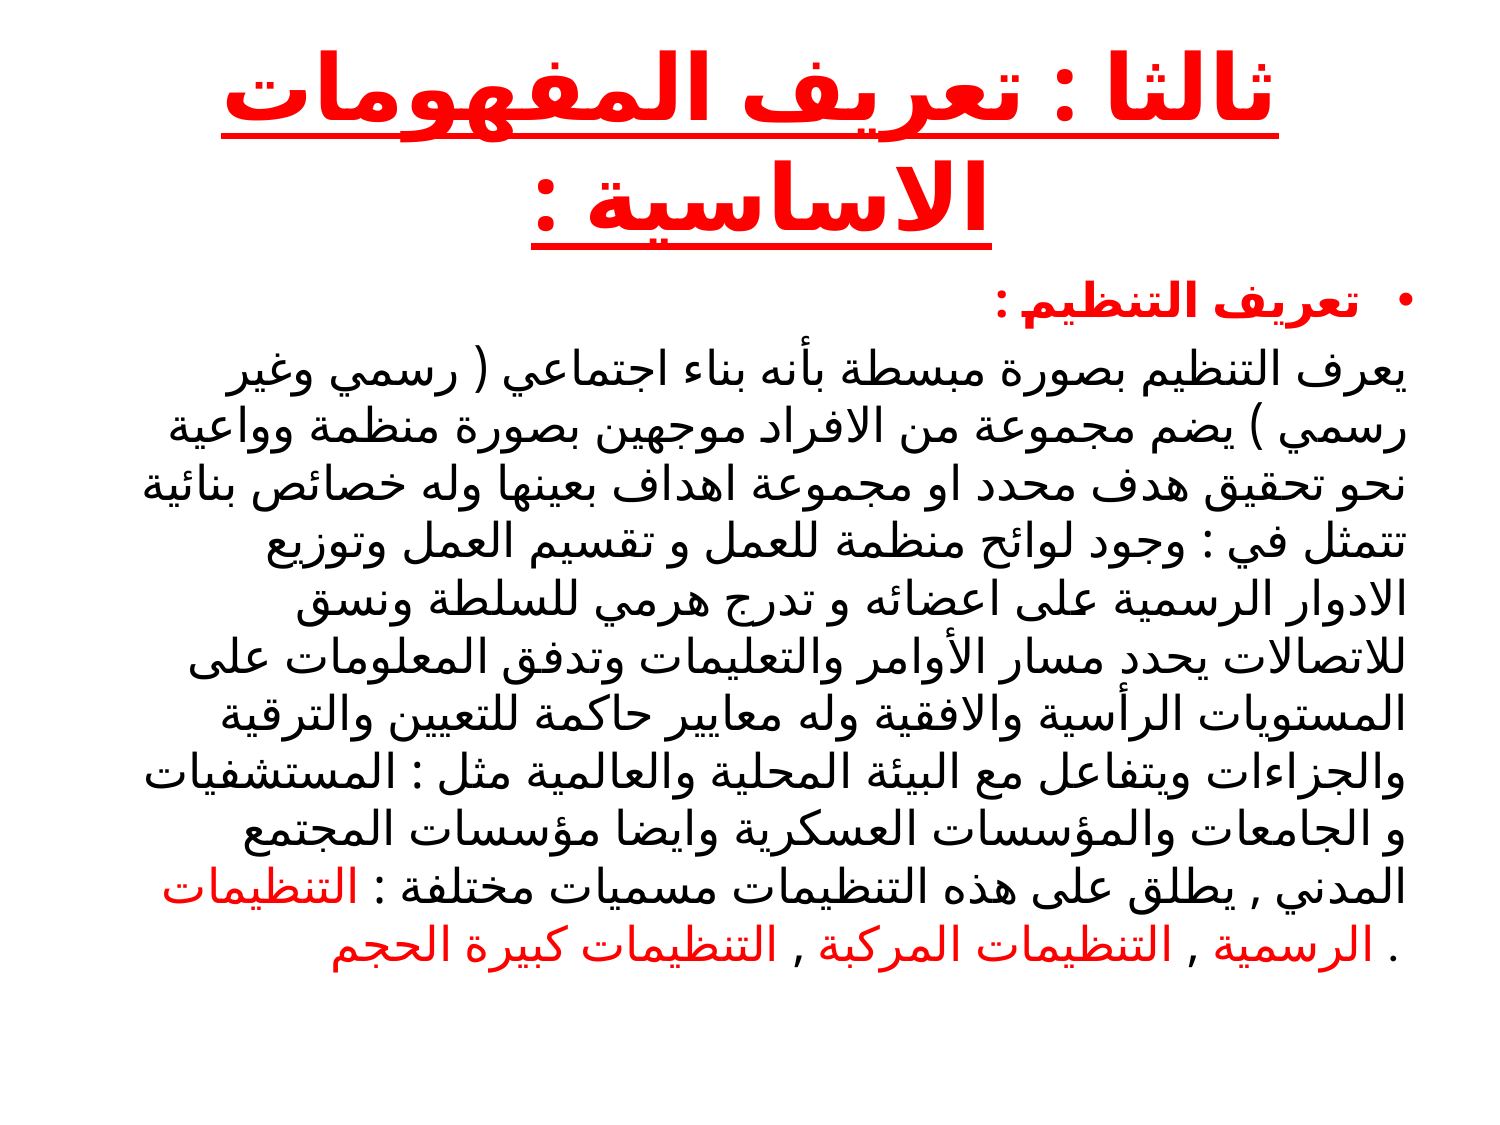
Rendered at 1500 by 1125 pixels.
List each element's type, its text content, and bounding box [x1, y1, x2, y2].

title ثالثا : تعريف المفهومات الاساسية : [75, 45, 1425, 233]
list تعريف التنظيم : يعرف التنظيم بصورة مبسطة بأنه بناء اجتماعي ( رسمي وغير رسمي ) يضم مجموعة من الافراد موجهين بصورة منظمة وواعية نحو تحقيق هدف محدد او مجموعة اهداف بعينها وله خصائص بنائية تتمثل في : وجود لوائح منظمة للعمل و تقسيم العمل وتوزيع الادوار الرسمية على اعضائه و تدرج هرمي للسلطة ونسق للاتصالات يحدد مسار الأوامر والتعليمات وتدفق المعلومات على المستويات الرأسية والافقية وله معايير حاكمة للتعيين والترقية والجزاءات ويتفاعل مع البيئة المحلية والعالمية مثل : المستشفيات و الجامعات والمؤسسات العسكرية وايضا مؤسسات المجتمع المدني , يطلق على هذه التنظيمات مسميات مختلفة : التنظيمات الرسمية , التنظيمات المركبة , التنظيمات كبيرة الحجم . [75, 262, 1425, 1005]
